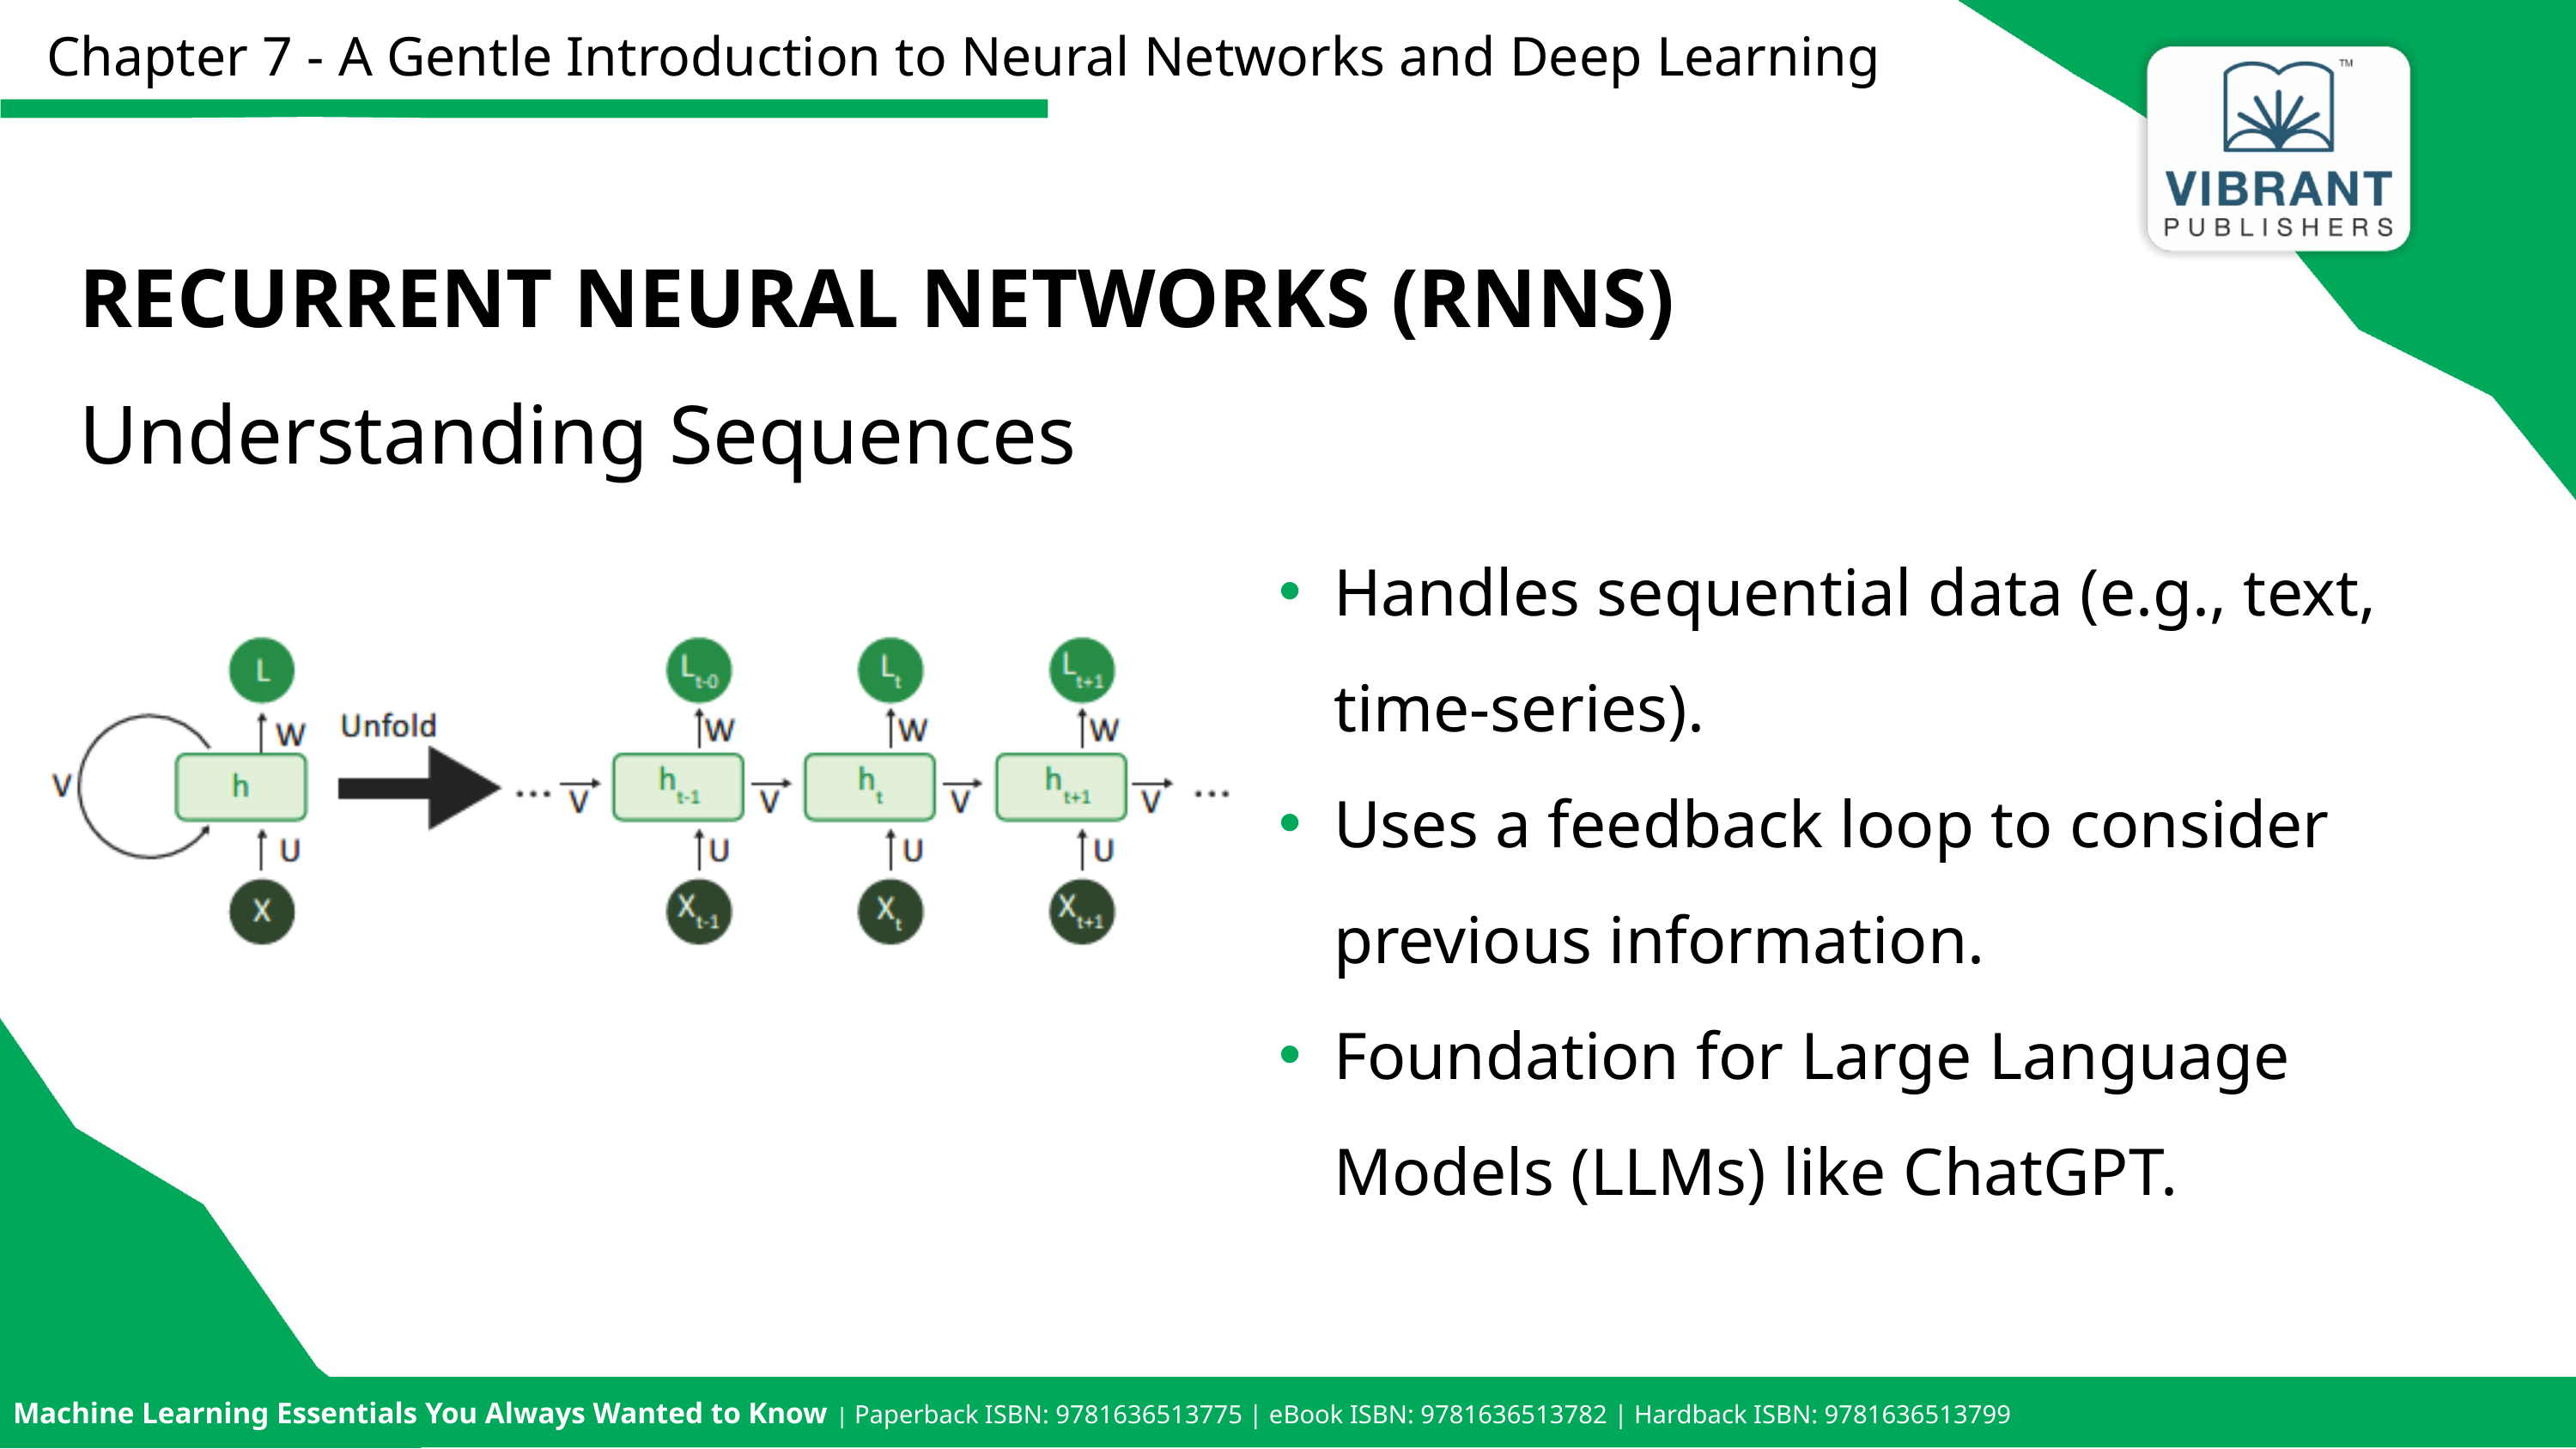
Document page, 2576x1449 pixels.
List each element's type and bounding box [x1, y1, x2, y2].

text_box [0, 0, 2576, 1448]
picture [44, 617, 1260, 962]
